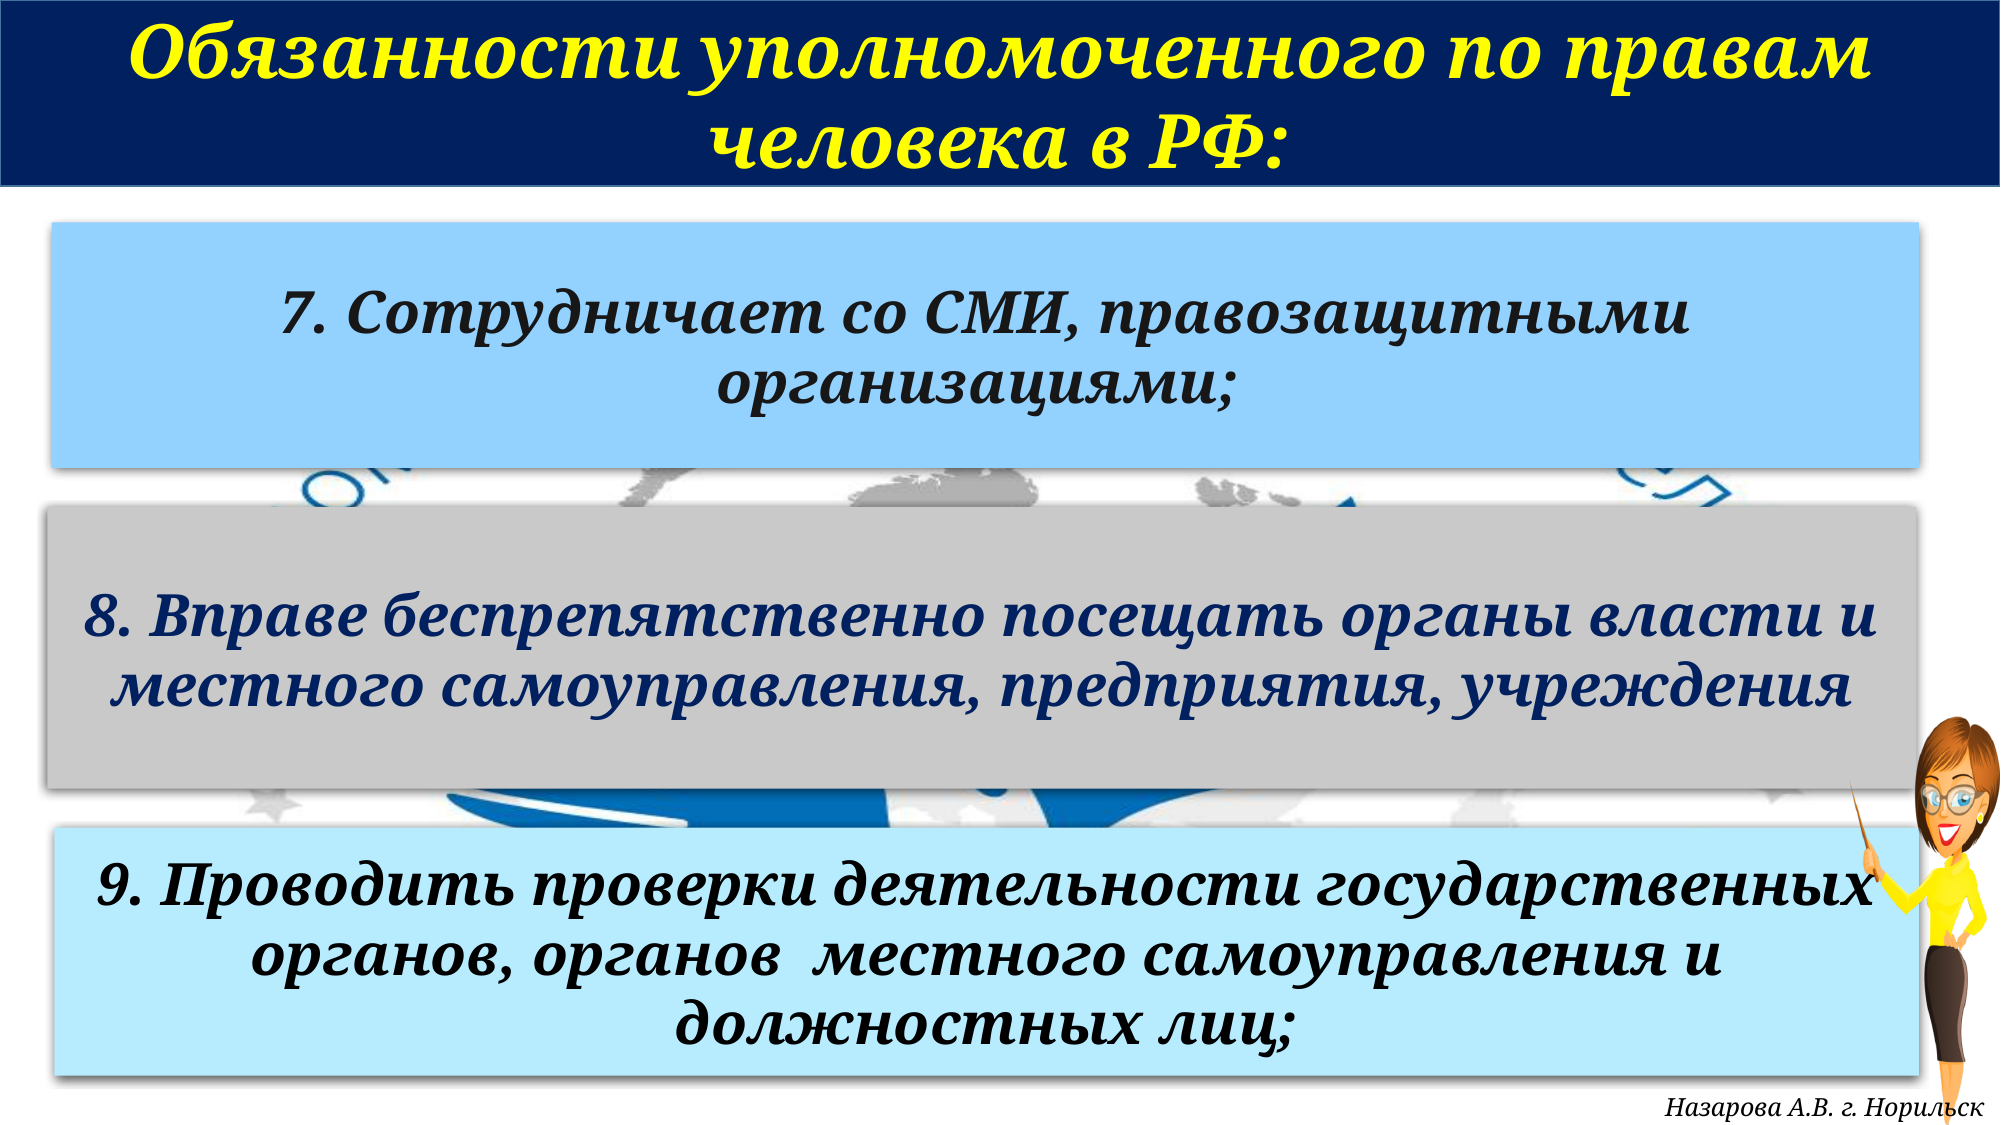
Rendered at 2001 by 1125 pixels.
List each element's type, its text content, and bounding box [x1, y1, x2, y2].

picture [0, 116, 2000, 1125]
text_box Обязанности уполномоченного по правам человека в РФ: [0, 0, 2000, 116]
